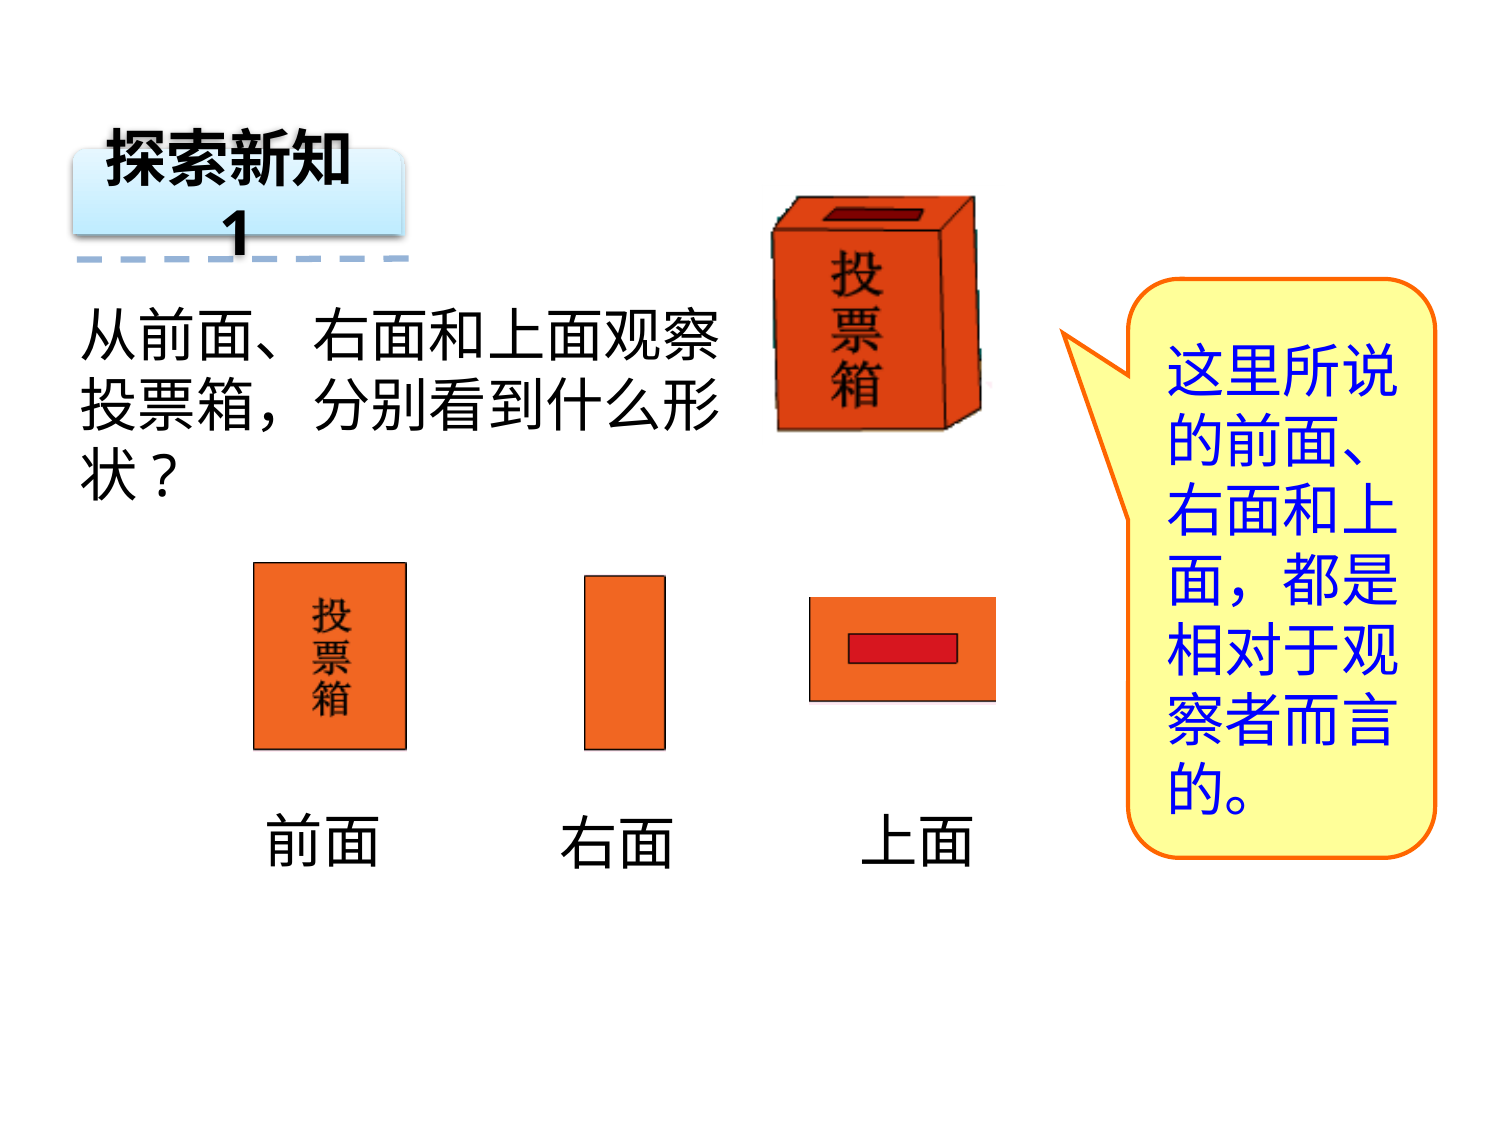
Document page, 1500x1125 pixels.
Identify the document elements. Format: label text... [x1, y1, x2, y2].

picture [584, 573, 667, 752]
text_box 前面 [250, 796, 397, 882]
text_box 从前面、右面和上面观察投票箱，分别看到什么形状? [64, 290, 762, 516]
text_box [1127, 278, 1436, 859]
text_box 右面 [544, 798, 691, 884]
text_box 上面 [844, 796, 992, 882]
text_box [76, 150, 417, 260]
picture [808, 597, 996, 705]
picture [253, 562, 408, 752]
picture [761, 184, 1005, 445]
